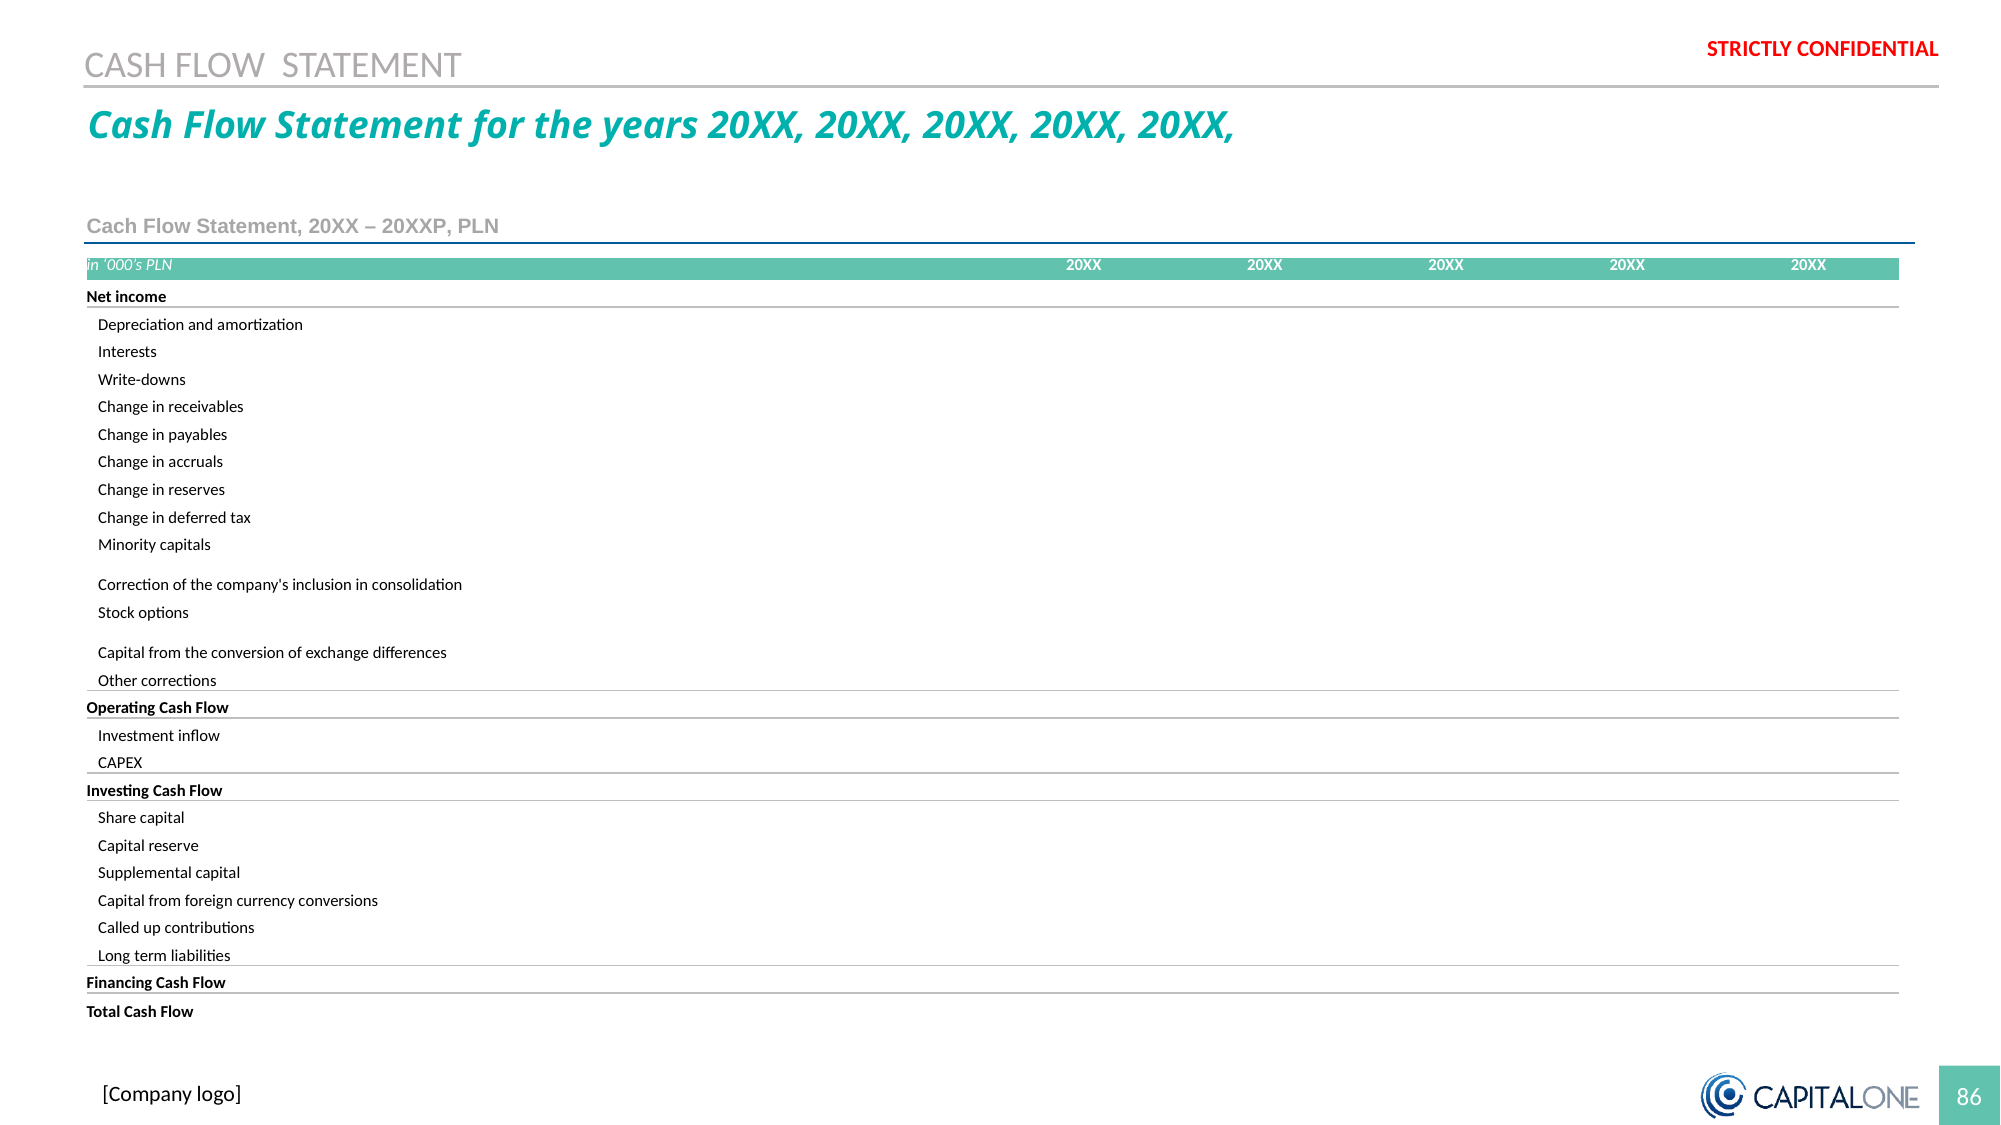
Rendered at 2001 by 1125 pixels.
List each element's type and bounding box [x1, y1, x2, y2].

table_cell [87, 280, 1899, 306]
table_cell [87, 801, 1899, 965]
table_cell [87, 774, 1899, 800]
picture [1700, 1066, 1933, 1125]
table_cell [87, 691, 1899, 717]
table_header [87, 258, 1899, 280]
table_cell [87, 966, 1899, 992]
text_box [69, 30, 1900, 70]
table_cell [87, 719, 1899, 772]
table_cell [87, 308, 1899, 690]
table_cell [87, 994, 1899, 1022]
text_box [87, 101, 1940, 147]
text_box [83, 204, 1916, 243]
